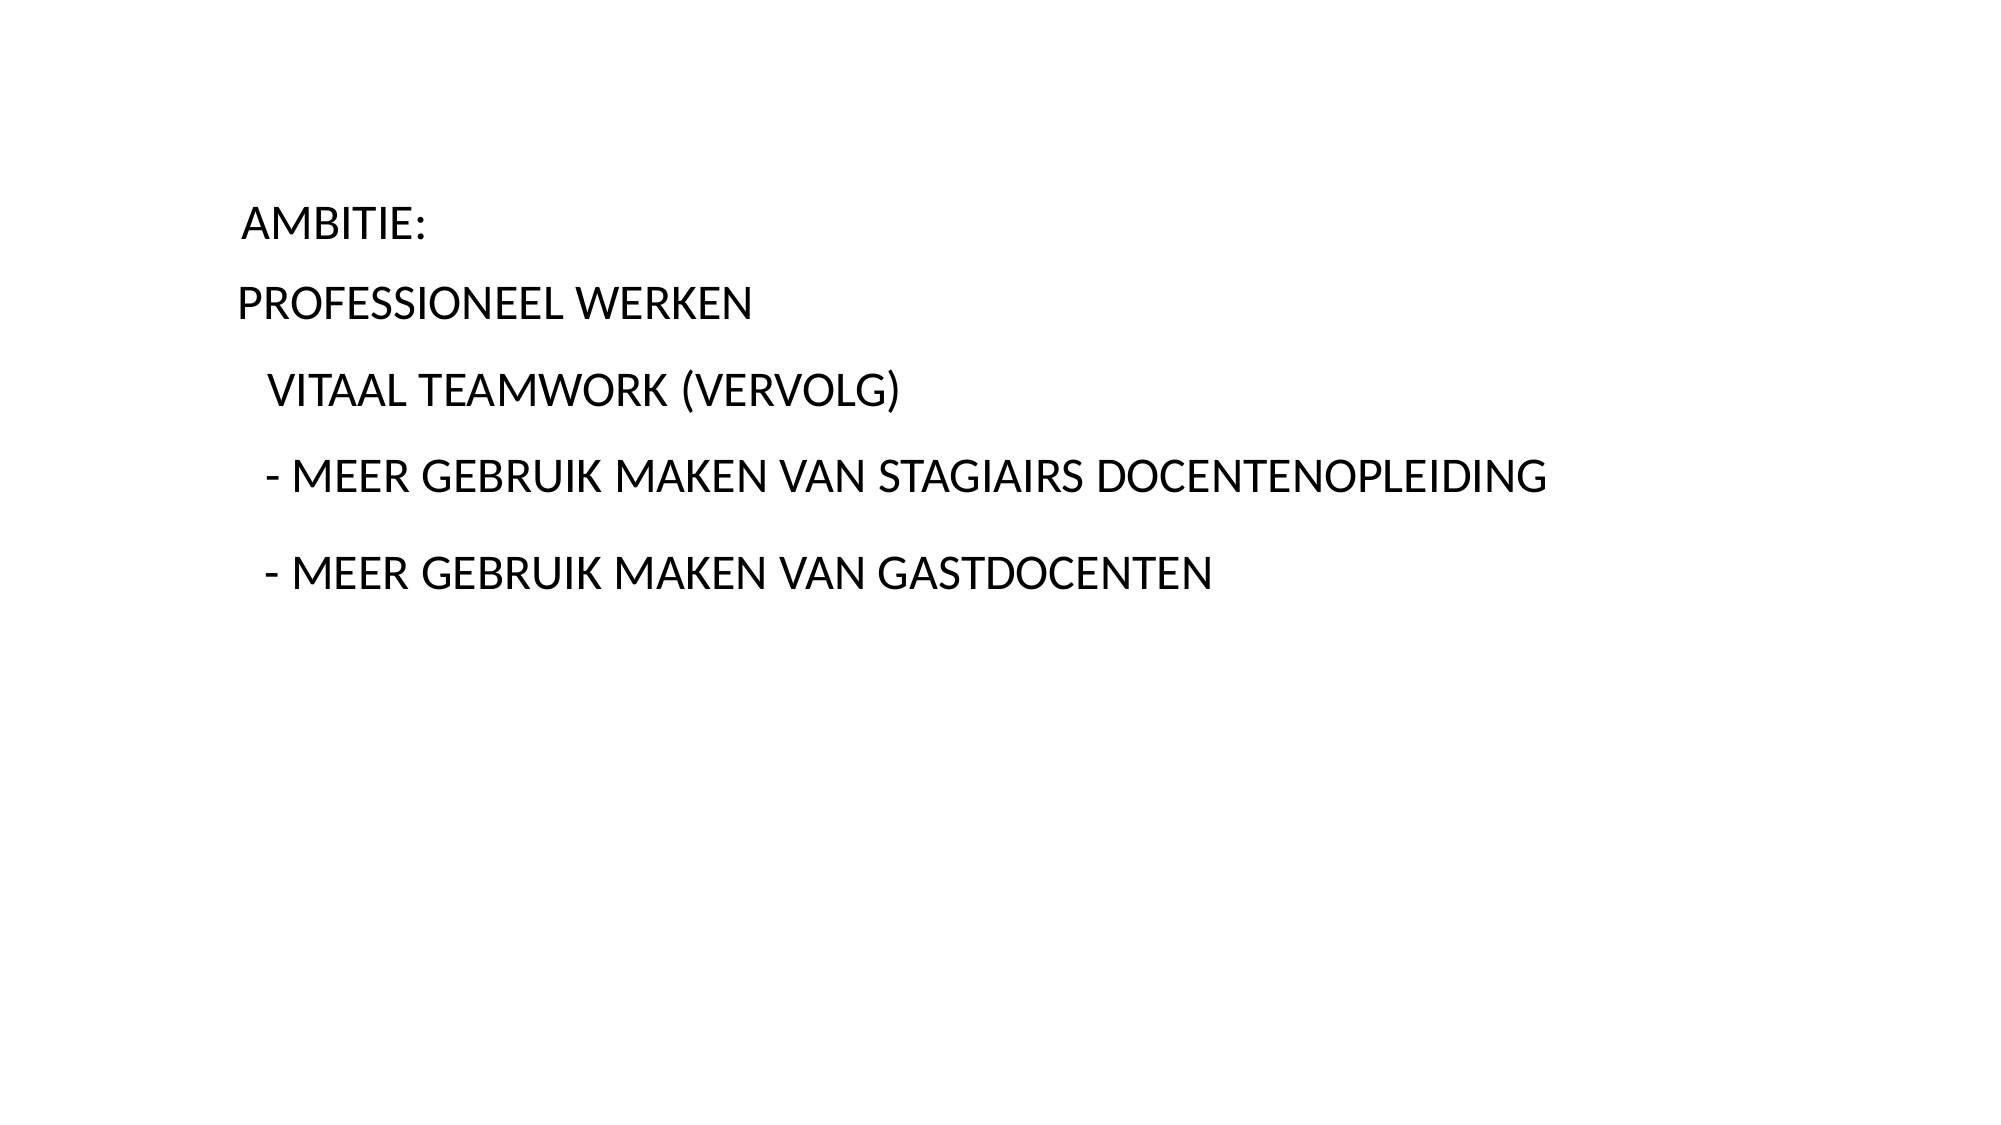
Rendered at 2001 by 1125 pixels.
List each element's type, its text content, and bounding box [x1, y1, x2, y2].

text_box VITAAL TEAMWORK (VERVOLG) [252, 348, 918, 424]
text_box - MEER GEBRUIK MAKEN VAN STAGIAIRS DOCENTENOPLEIDING [250, 435, 1575, 511]
text_box AMBITIE: [226, 181, 443, 257]
text_box PROFESSIONEEL WERKEN [223, 261, 770, 337]
text_box - MEER GEBRUIK MAKEN VAN GASTDOCENTEN [249, 532, 1661, 607]
